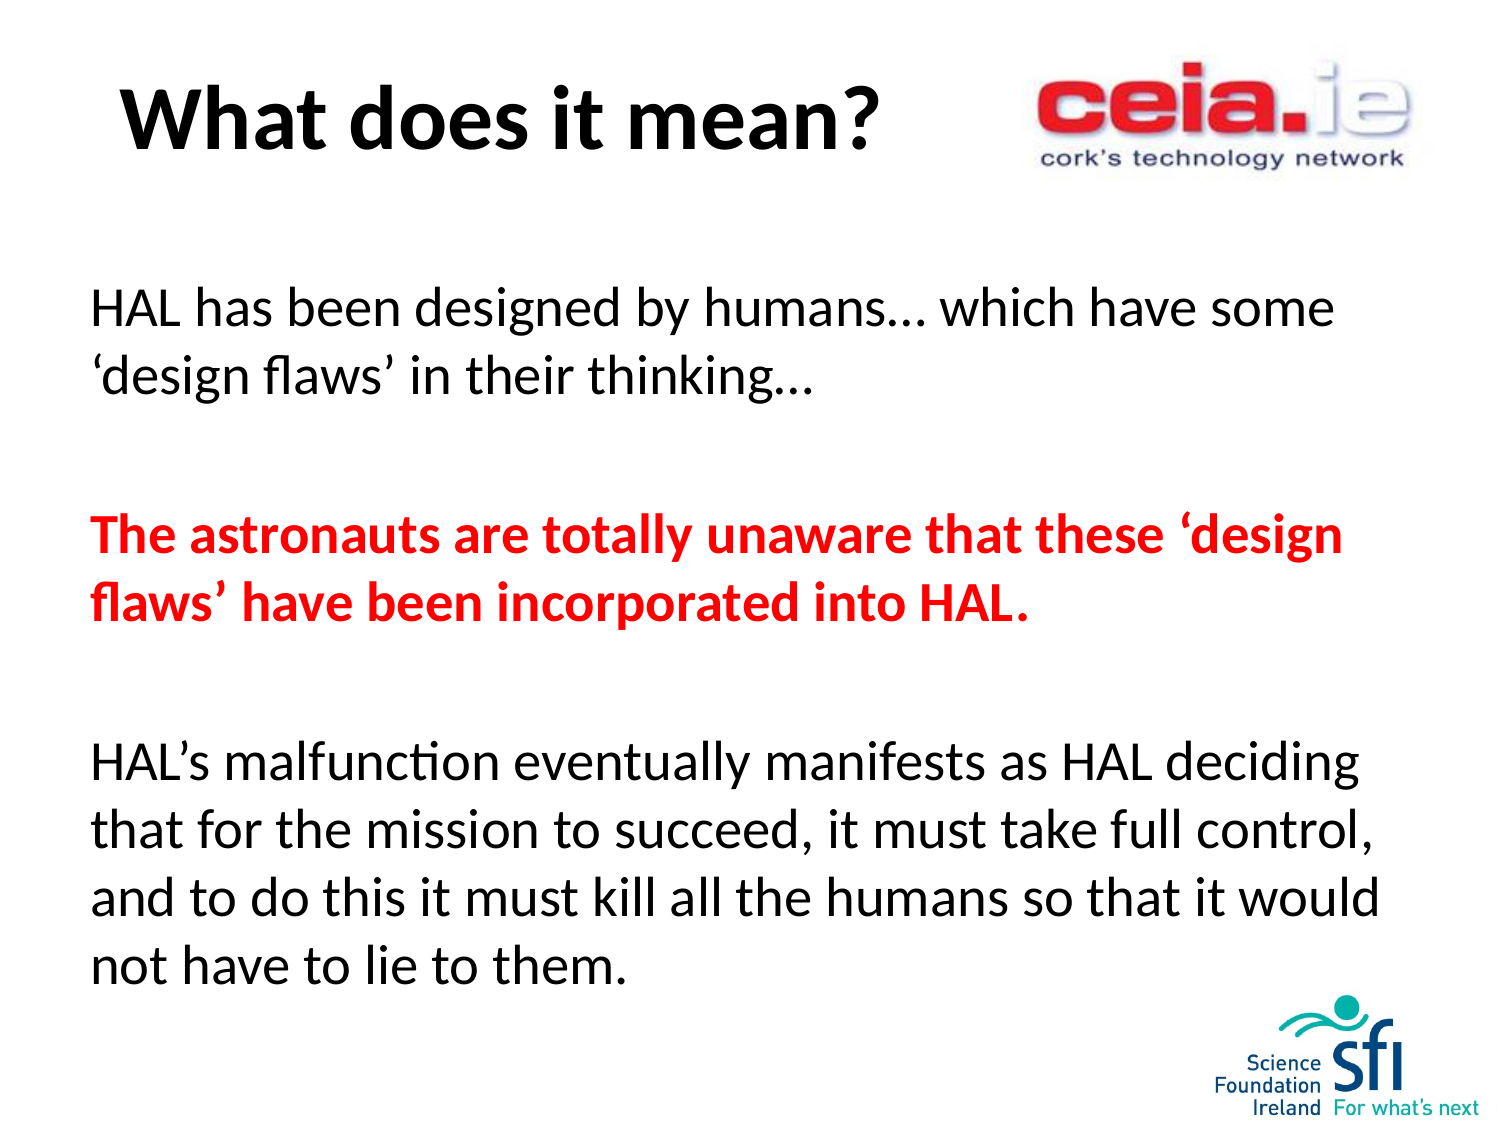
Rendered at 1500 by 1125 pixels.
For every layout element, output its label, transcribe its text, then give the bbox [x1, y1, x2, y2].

picture [1196, 987, 1497, 1125]
title What does it mean? [53, 19, 951, 207]
picture [1021, 30, 1485, 195]
list HAL has been designed by humans… which have some ‘design flaws’ in their thinking… The astronauts are totally unaware that these ‘design flaws’ have been incorporated into HAL. HAL’s malfunction eventually manifests as HAL deciding that for the mission to succeed, it must take full control, and to do this it must kill all the humans so that it would not have to lie to them. [75, 262, 1425, 1005]
